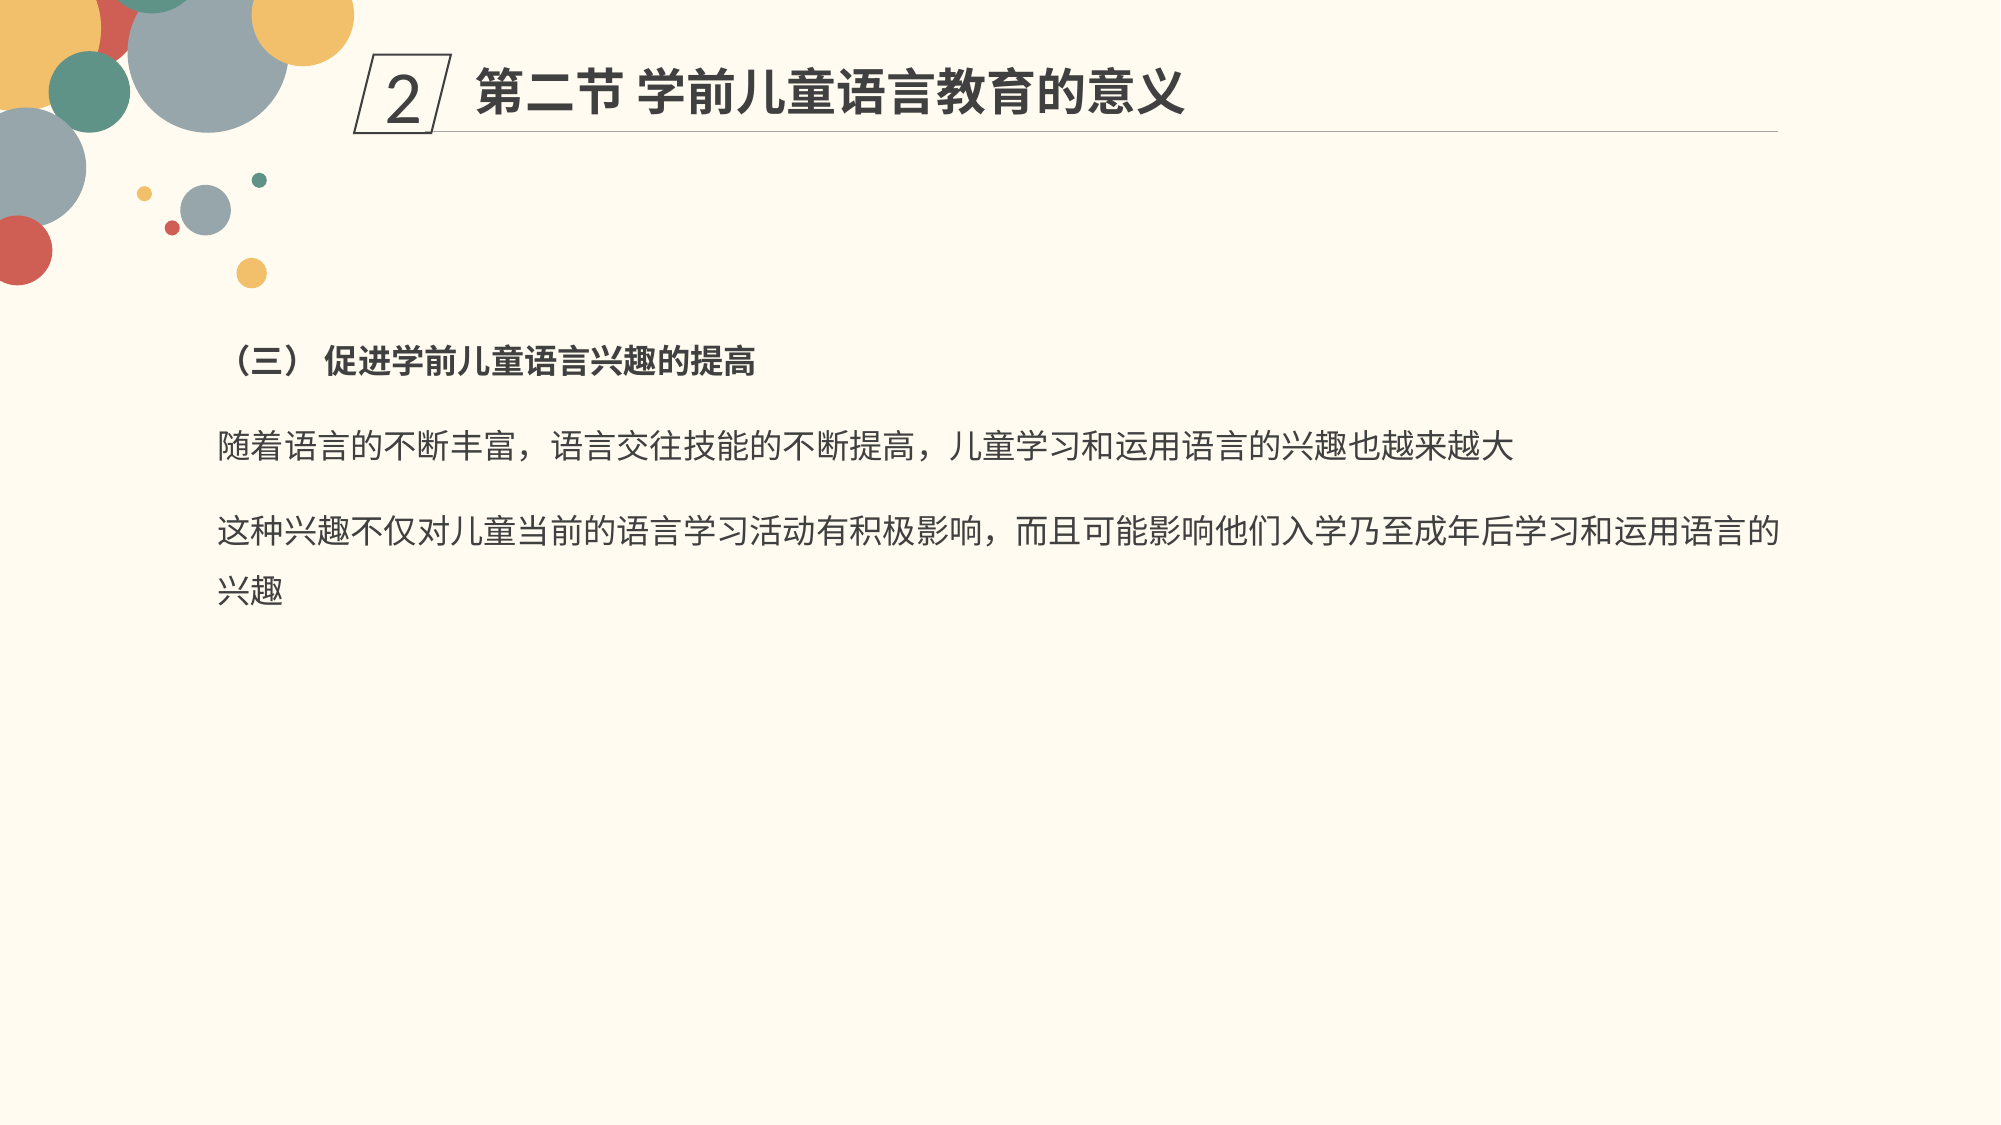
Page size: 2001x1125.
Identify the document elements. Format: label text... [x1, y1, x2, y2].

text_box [0, 0, 355, 289]
text_box （三） 促进学前儿童语言兴趣的提高 随着语言的不断丰富，语言交往技能的不断提高，儿童学习和运用语言的兴趣也越来越大 这种兴趣不仅对儿童当前的语言学习活动有积极影响，而且可能影响他们入学乃至成年后学习和运用语言的兴趣 [202, 313, 1800, 703]
text_box 第二节 学前儿童语言教育的意义 [460, 53, 1454, 129]
text_box 2 [355, 53, 453, 135]
